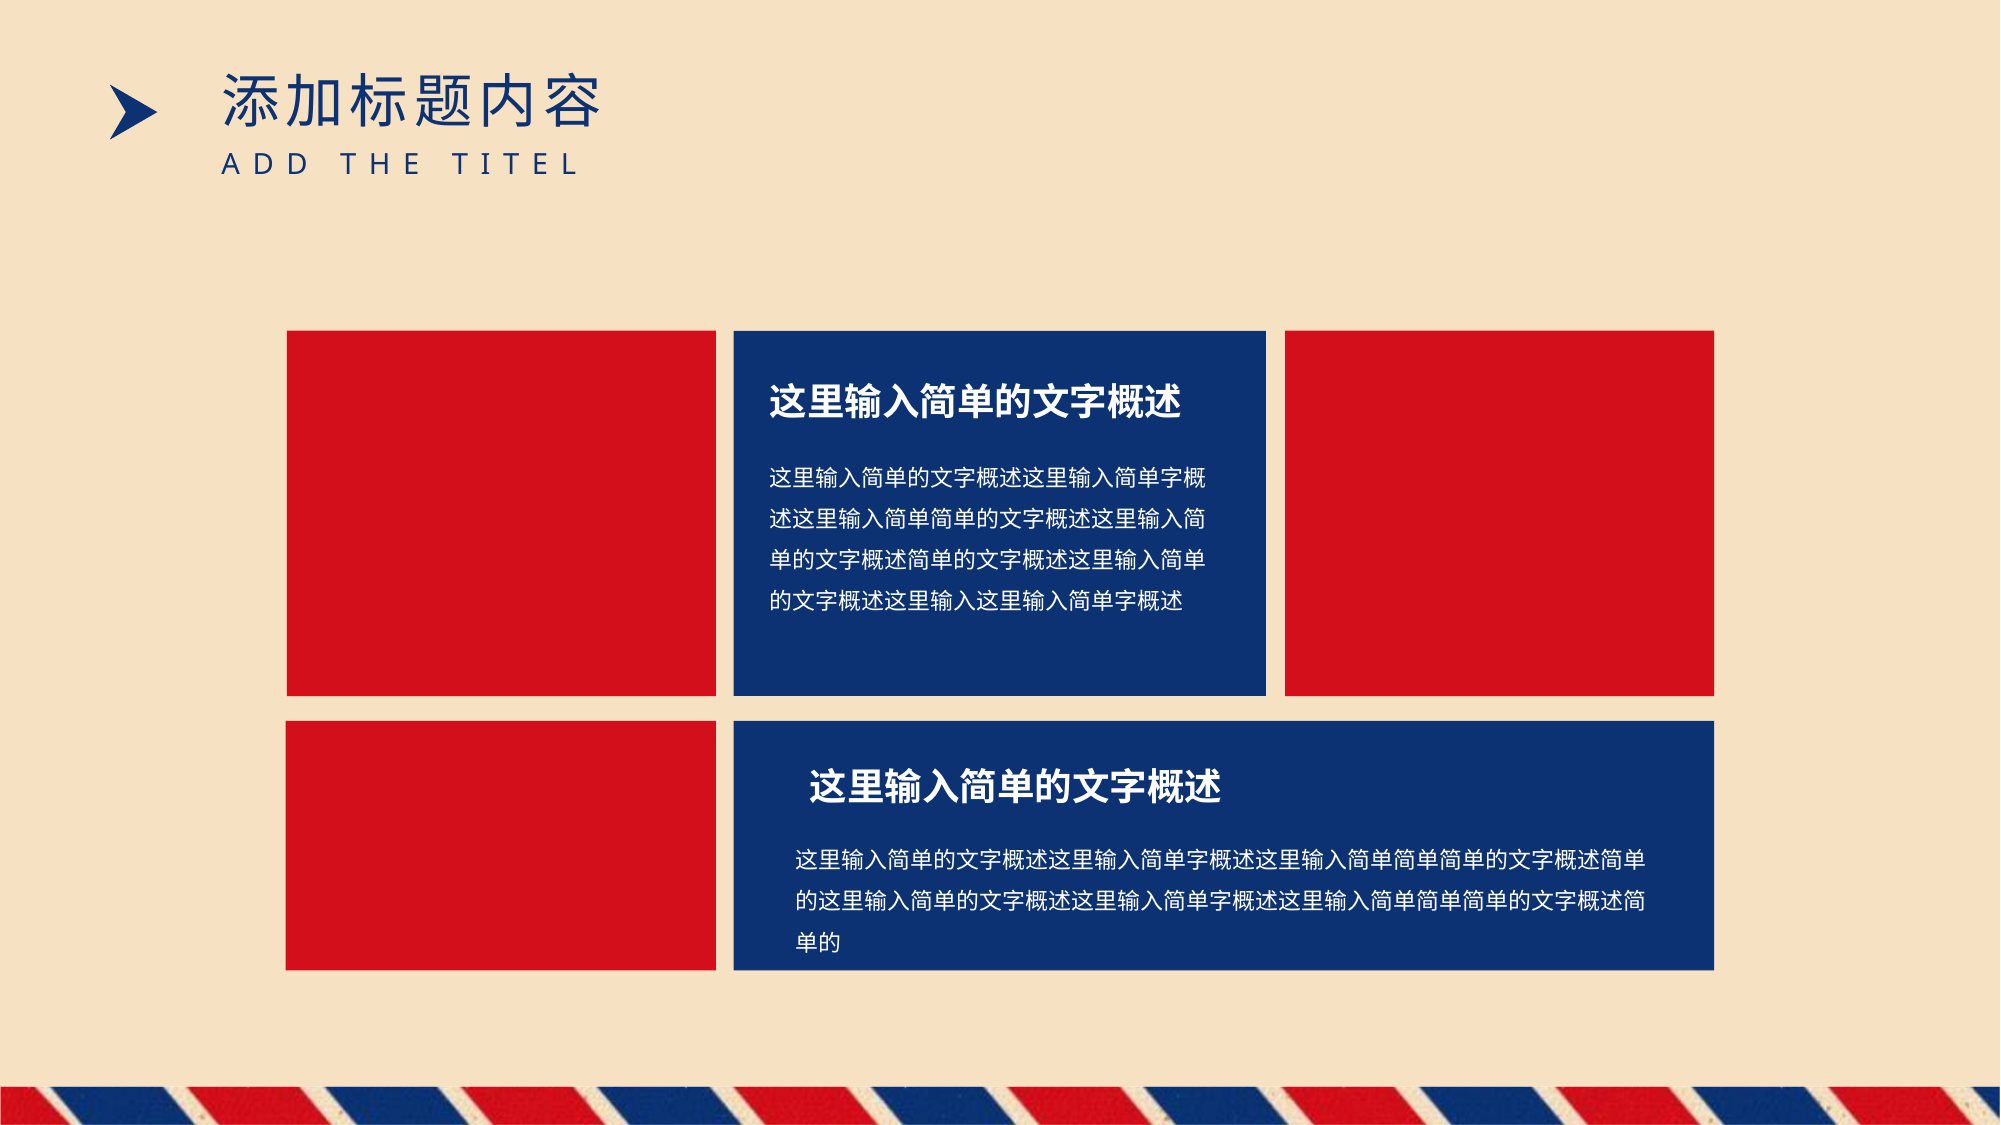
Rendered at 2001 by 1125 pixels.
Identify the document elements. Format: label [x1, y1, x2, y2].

text_box [285, 330, 1715, 971]
text_box [109, 56, 656, 189]
picture [2, 1087, 1998, 1124]
